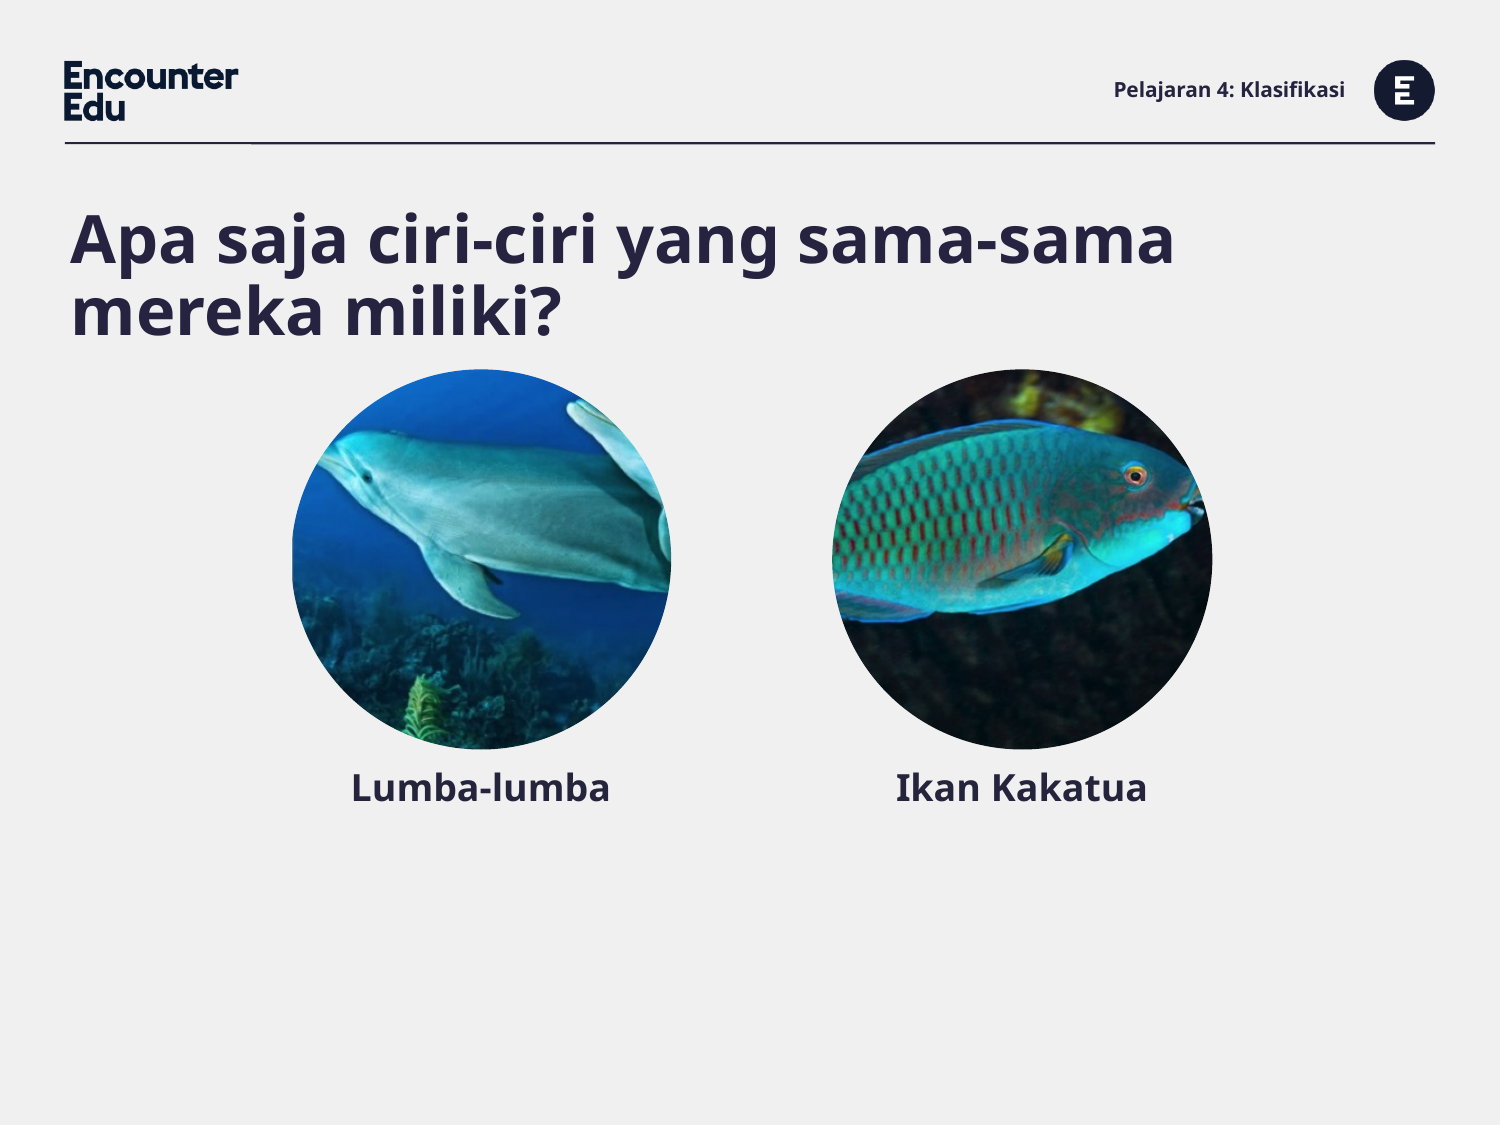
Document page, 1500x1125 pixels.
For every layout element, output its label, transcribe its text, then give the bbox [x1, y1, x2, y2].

title Pelajaran 4: Klasifikasi [749, 67, 1359, 114]
text_box Ikan Kakatua [832, 756, 1213, 817]
text_box Lumba-lumba [256, 756, 707, 817]
picture [60, 59, 243, 122]
text_box [291, 369, 672, 750]
picture [1372, 58, 1436, 122]
text_box Apa saja ciri-ciri yang sama-sama mereka miliki? [63, 223, 1414, 333]
text_box [832, 369, 1213, 750]
